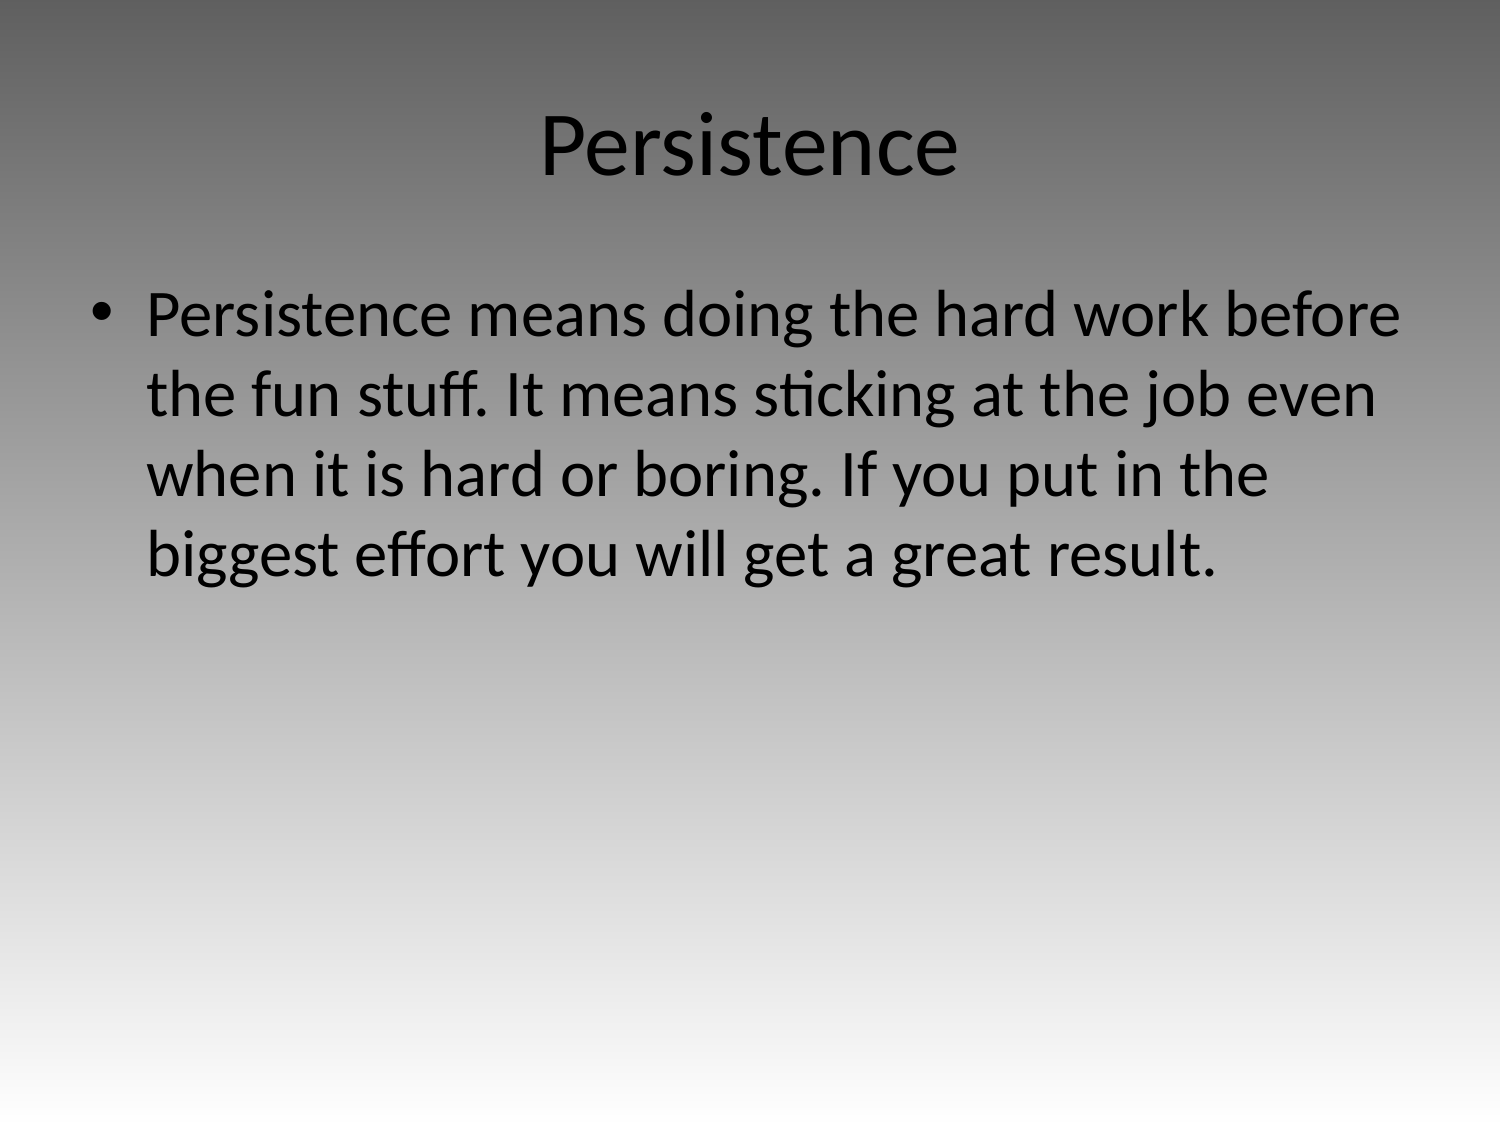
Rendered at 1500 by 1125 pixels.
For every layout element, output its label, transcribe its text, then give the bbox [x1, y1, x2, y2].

title Persistence [75, 45, 1425, 233]
list Persistence means doing the hard work before the fun stuff. It means sticking at the job even when it is hard or boring. If you put in the biggest effort you will get a great result. [75, 262, 1425, 1005]
